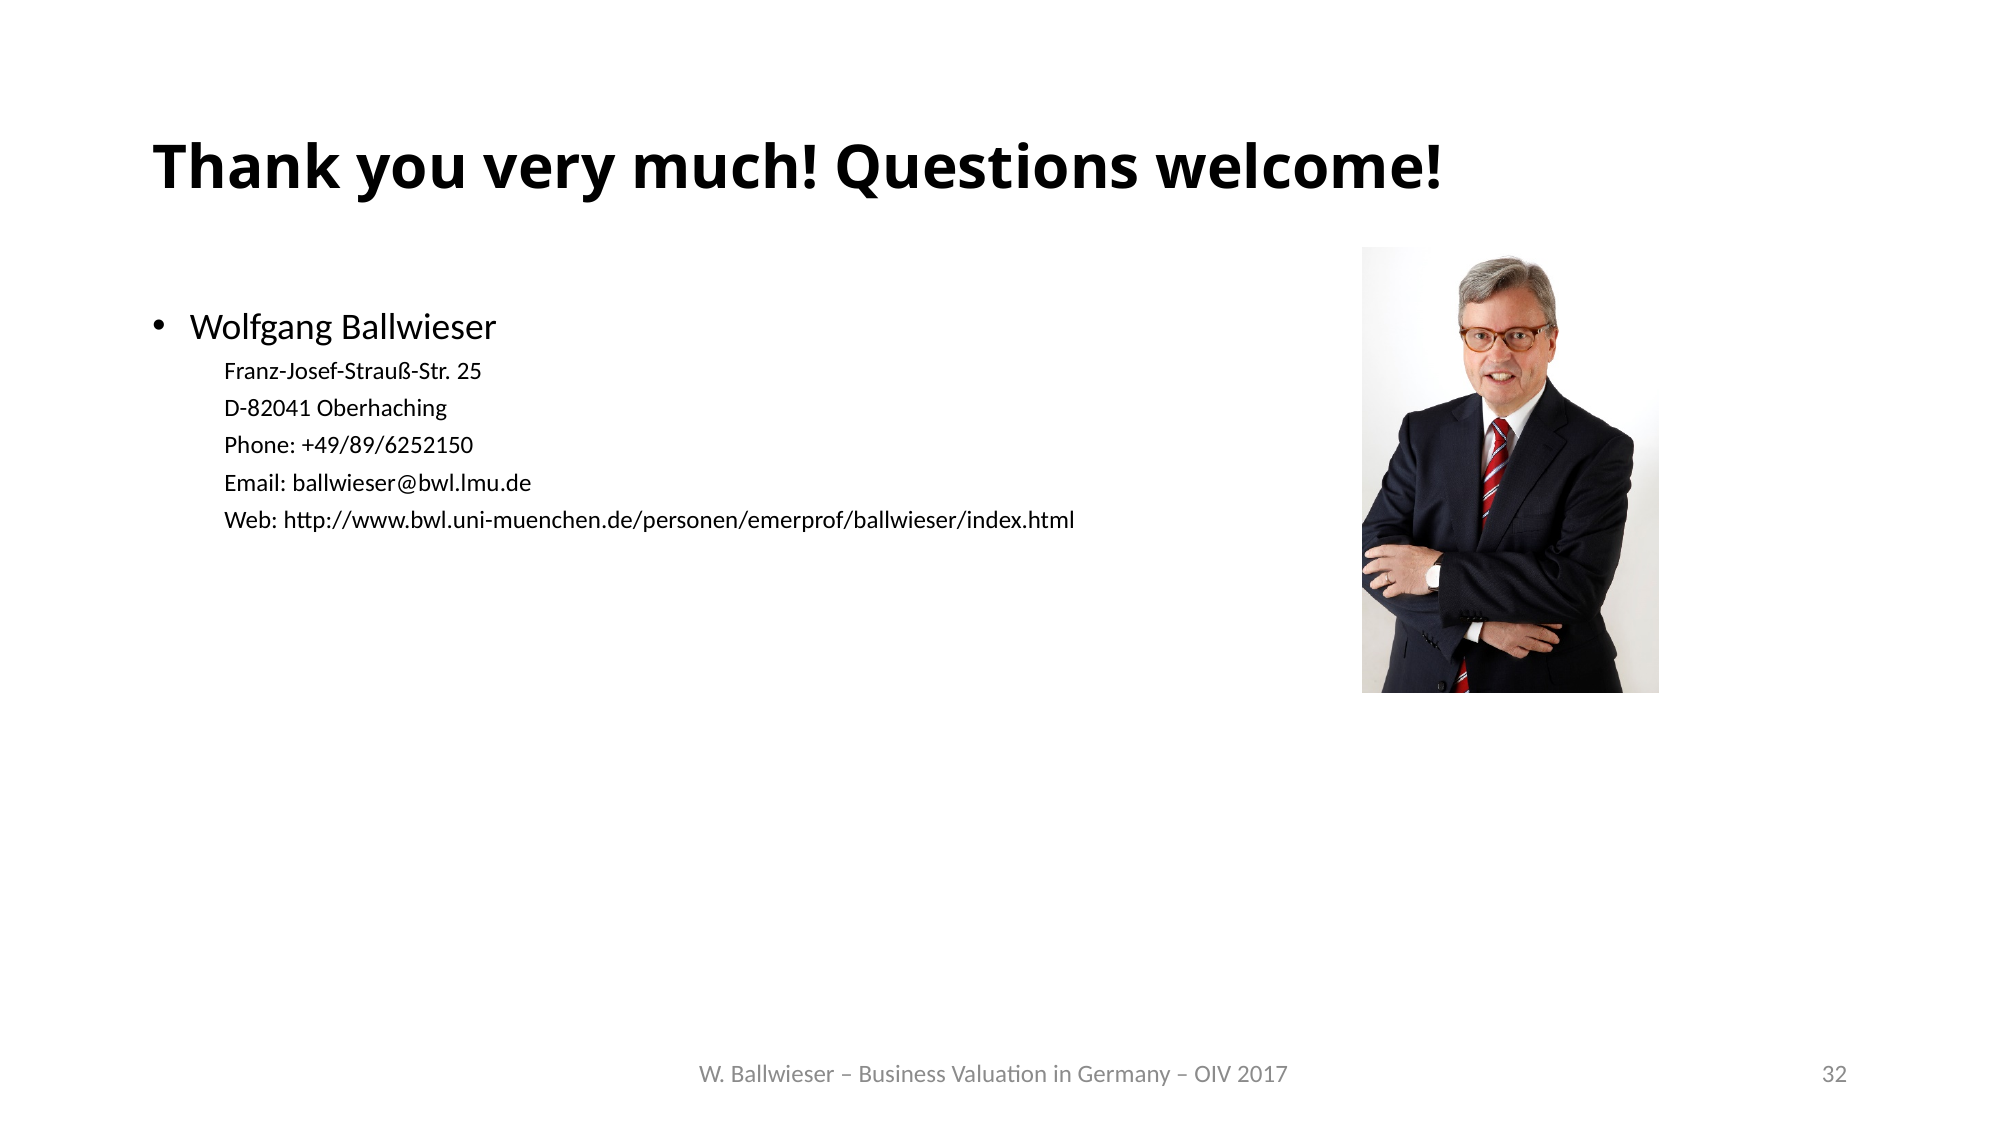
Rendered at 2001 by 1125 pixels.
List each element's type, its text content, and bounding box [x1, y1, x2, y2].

picture [1362, 247, 1659, 693]
title Thank you very much! Questions welcome! [137, 59, 1863, 278]
footer W. Ballwieser – Business Valuation in Germany – OIV 2017 [662, 1042, 1338, 1103]
list Wolfgang Ballwieser Franz-Josef-Strauß-Str. 25 D-82041 Oberhaching Phone: +49/89/6252150 Email: ballwieser@bwl.lmu.de Web: http://www.bwl.uni-muenchen.de/personen/emerprof/ballwieser/index.html [137, 299, 1863, 1014]
slide_number 32 [1412, 1042, 1863, 1103]
